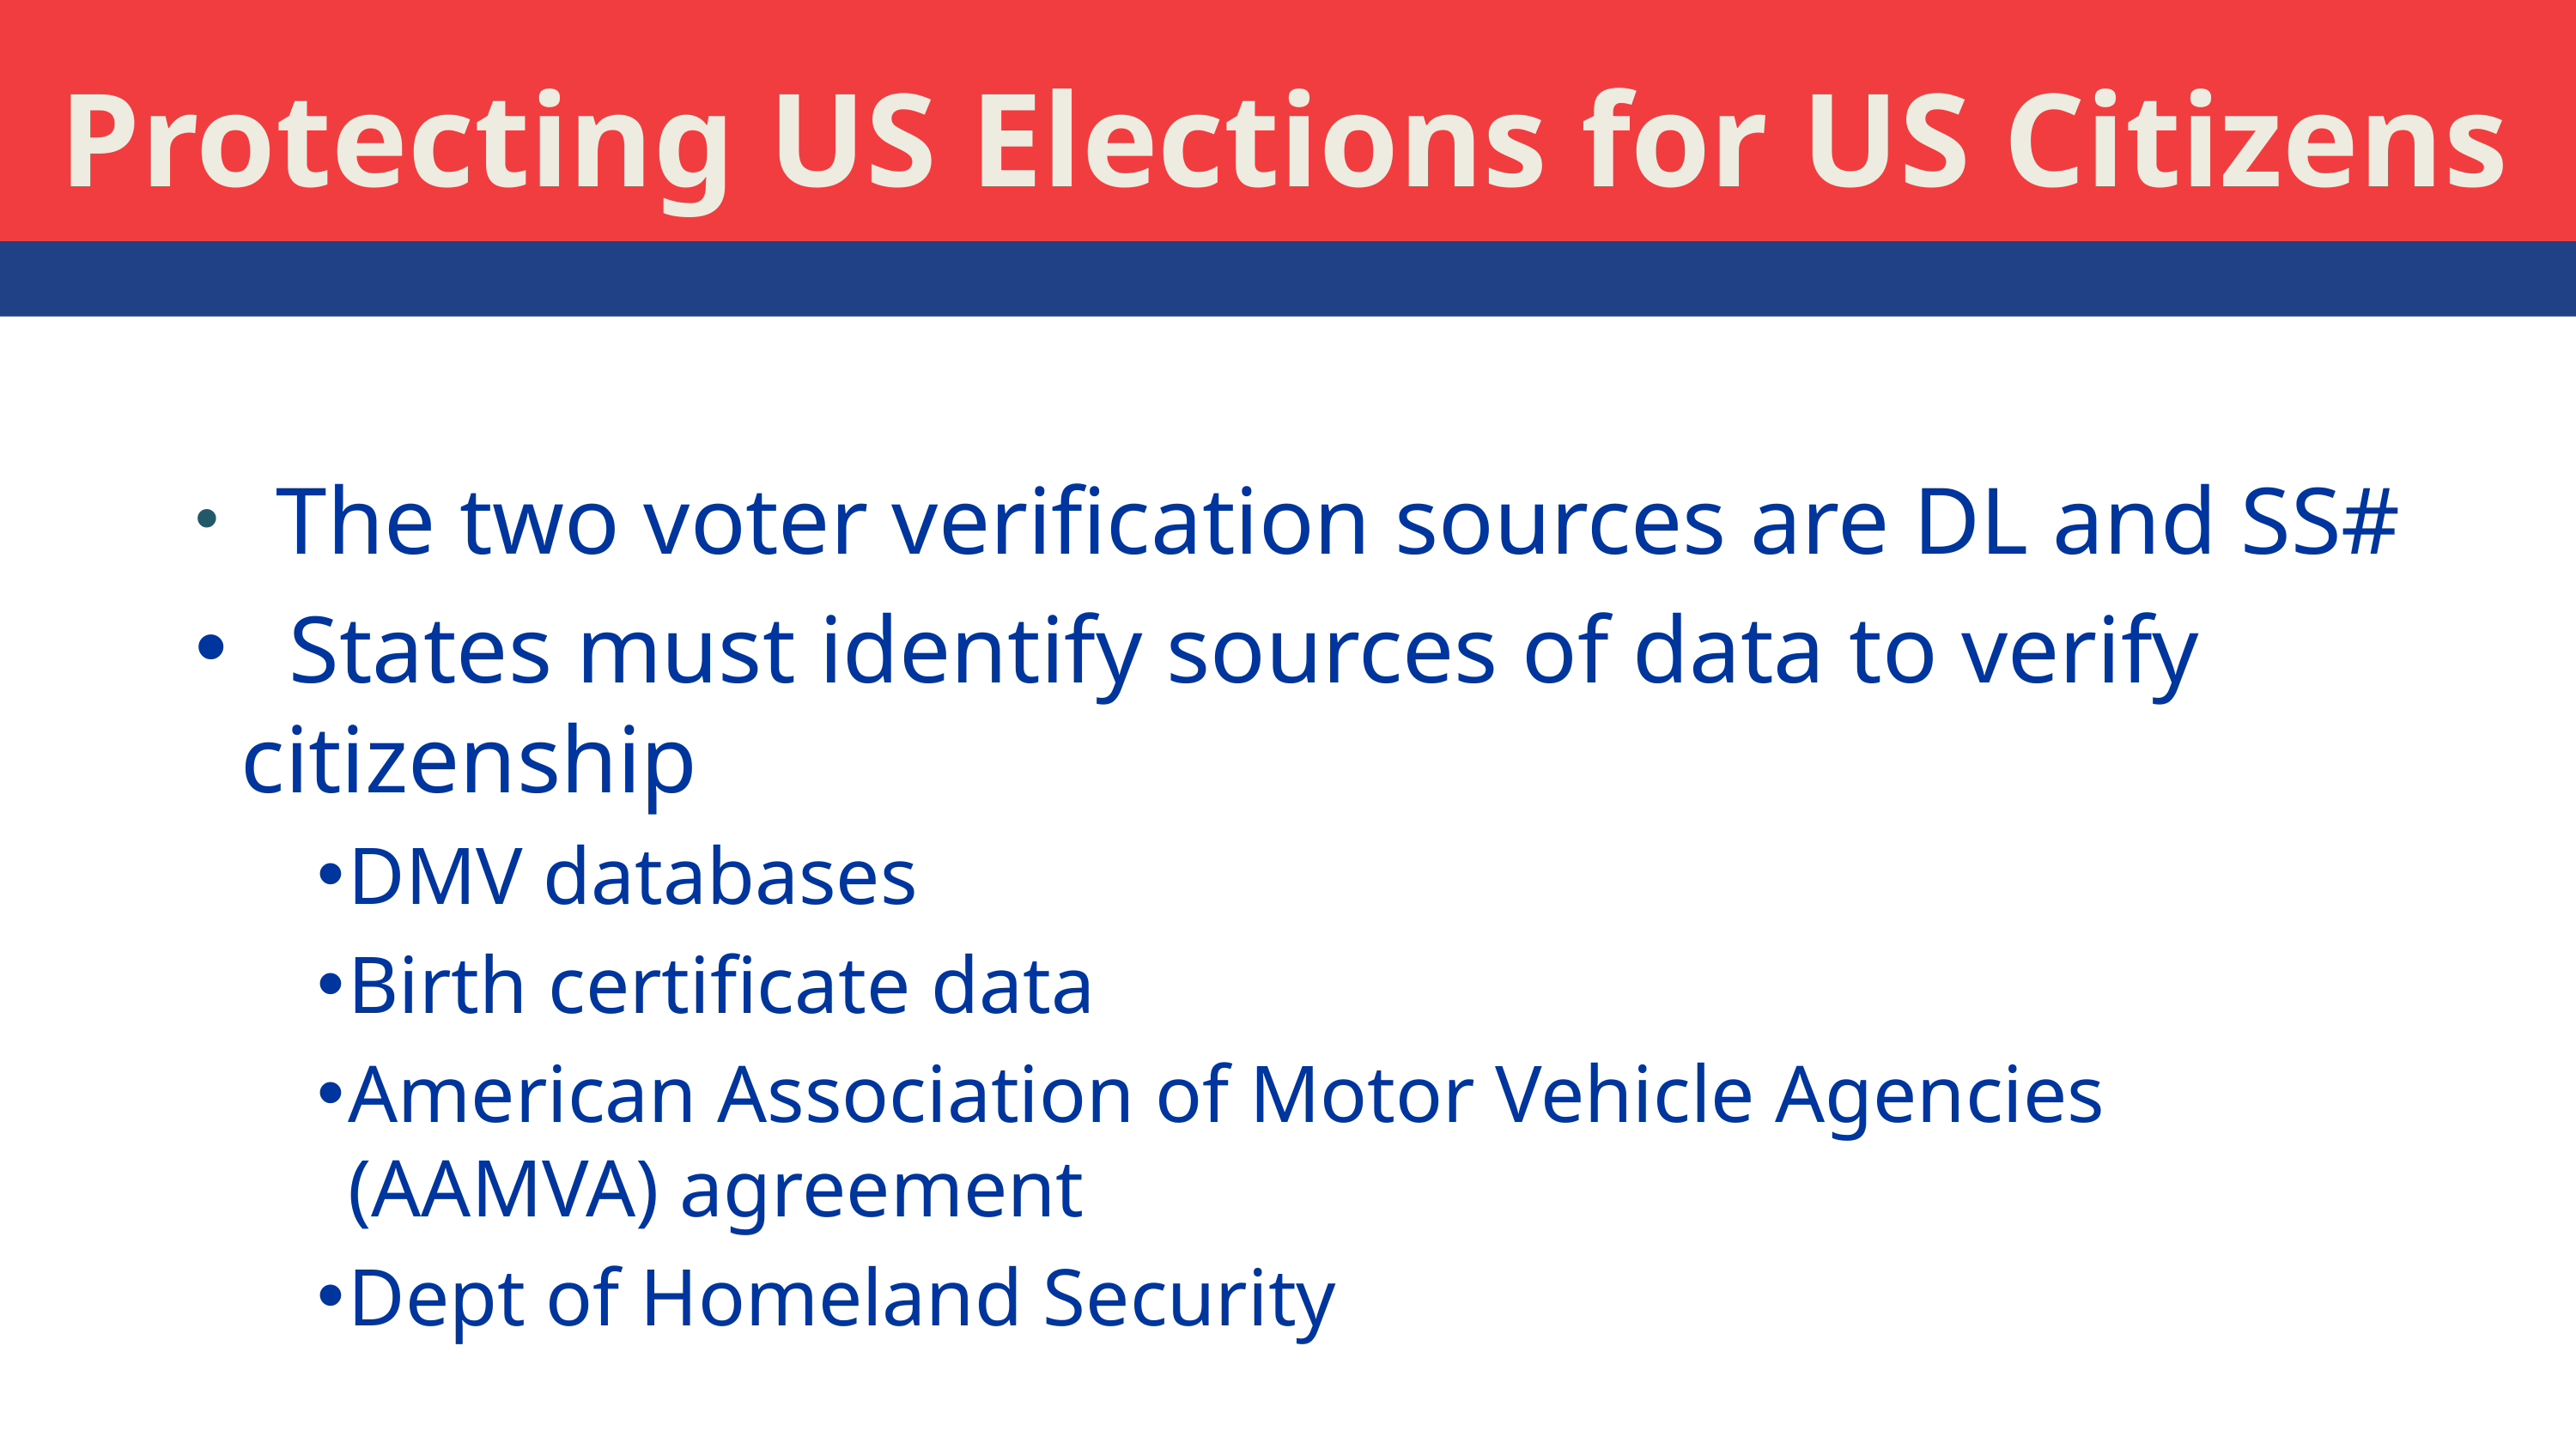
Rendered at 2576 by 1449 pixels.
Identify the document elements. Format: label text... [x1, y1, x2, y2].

title Protecting US Elections for US Citizens [0, 0, 2576, 239]
list The two voter verification sources are DL and SS# States must identify sources of data to verify citizenship DMV databases Birth certificate data American Association of Motor Vehicle Agencies (AAMVA) agreement Dept of Homeland Security [182, 456, 2437, 1390]
text_box [0, 239, 2576, 318]
